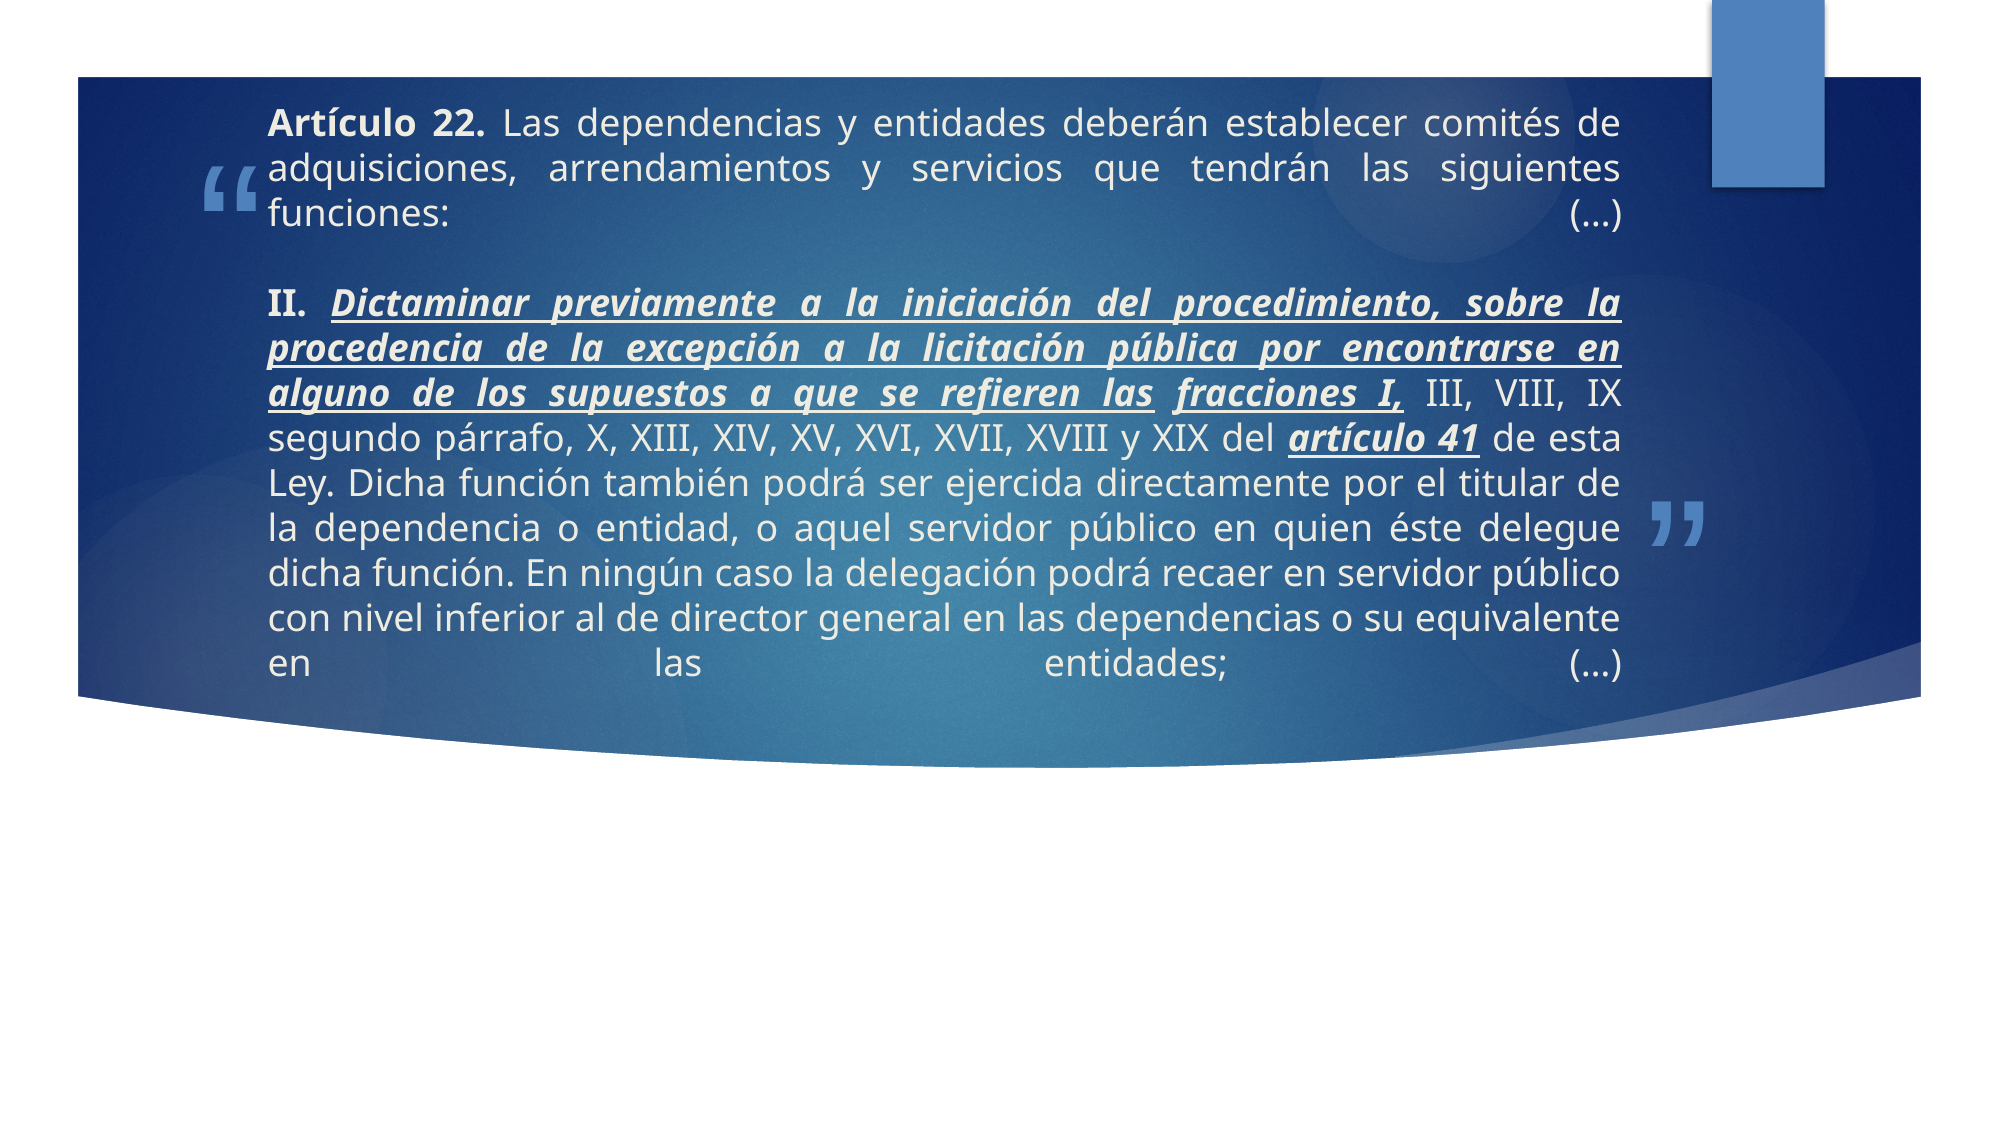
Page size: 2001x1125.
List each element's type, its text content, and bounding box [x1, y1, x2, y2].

title Artículo 22. Las dependencias y entidades deberán establecer comités de adquisiciones, arrendamientos y servicios que tendrán las siguientes funciones: (…) II. Dictaminar previamente a la iniciación del procedimiento, sobre la procedencia de la excepción a la licitación pública por encontrarse en alguno de los supuestos a que se refieren las fracciones I, III, VIII, IX segundo párrafo, X, XIII, XIV, XV, XVI, XVII, XVIII y XIX del artículo 41 de esta Ley. Dicha función también podrá ser ejercida directamente por el titular de la dependencia o entidad, o aquel servidor público en quien éste delegue dicha función. En ningún caso la delegación podrá recaer en servidor público con nivel inferior al de director general en las dependencias o su equivalente en las entidades; (…) [252, 74, 1638, 720]
